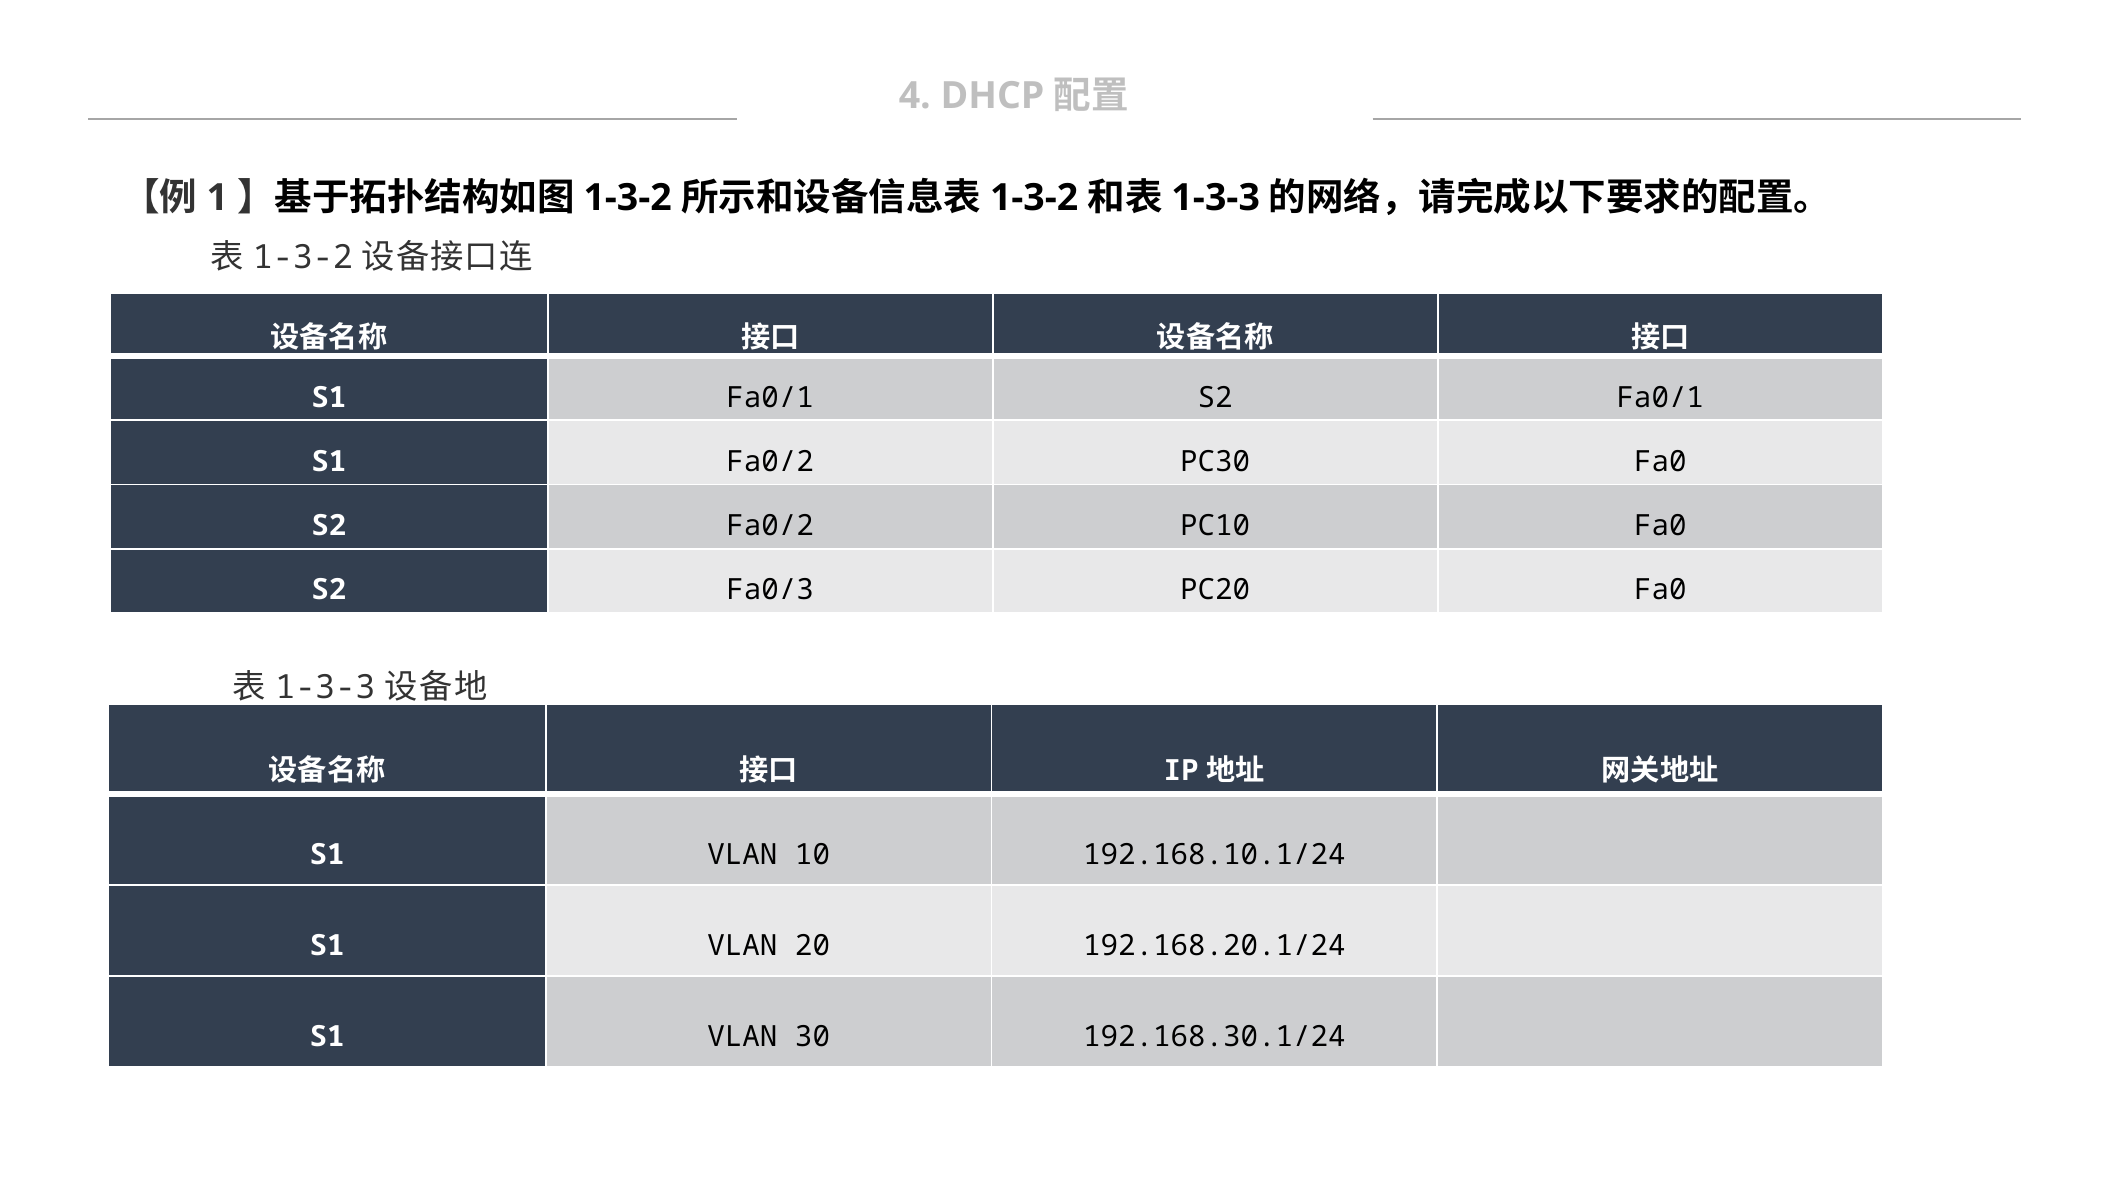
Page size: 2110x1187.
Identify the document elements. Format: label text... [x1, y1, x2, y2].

table_cell S1 [109, 797, 545, 884]
table_cell [1438, 977, 1882, 1066]
table_header 设备名称 [111, 294, 547, 353]
table_cell Fa0/2 [549, 421, 992, 484]
table_header 设备名称 [994, 294, 1437, 353]
table_header IP地址 [992, 705, 1436, 791]
table_cell S2 [111, 485, 547, 548]
table_cell Fa0/2 [549, 485, 992, 548]
text_box 【例1】基于拓扑结构如图1-3-2所示和设备信息表1-3-2和表1-3-3的网络，请完成以下要求的配置。 [107, 142, 1962, 225]
table_header 接口 [549, 294, 992, 353]
table_cell [1438, 886, 1882, 975]
text_box 表1-3-2设备接口连接表 [151, 207, 548, 283]
table_header 网关地址 [1438, 705, 1882, 791]
table_cell PC10 [994, 485, 1437, 548]
table_cell Fa0 [1439, 485, 1882, 548]
table_cell Fa0/3 [549, 550, 992, 612]
table_cell 192.168.20.1/24 [992, 886, 1436, 975]
table_cell S2 [111, 550, 547, 612]
table_header 设备名称 [109, 705, 545, 791]
table_cell S1 [109, 886, 545, 975]
table_cell PC20 [994, 550, 1437, 612]
table_cell Fa0 [1439, 421, 1882, 484]
table_cell VLAN 30 [547, 977, 991, 1066]
table_cell PC30 [994, 421, 1437, 484]
table_cell [1438, 797, 1882, 884]
table_cell VLAN 20 [547, 886, 991, 975]
table_cell S2 [994, 359, 1437, 419]
table_cell VLAN 10 [547, 797, 991, 884]
table_cell Fa0/1 [549, 359, 992, 419]
table_cell Fa0 [1439, 550, 1882, 612]
table_cell S1 [109, 977, 545, 1066]
text_box 表1-3-3设备地址表 [173, 637, 504, 703]
text_box 4. DHCP配置 [689, 71, 1338, 117]
table_header 接口 [547, 705, 991, 791]
table_header 接口 [1439, 294, 1882, 353]
table_cell S1 [111, 359, 547, 419]
table_cell S1 [111, 421, 547, 484]
table_cell 192.168.10.1/24 [992, 797, 1436, 884]
table_cell Fa0/1 [1439, 359, 1882, 419]
table_cell 192.168.30.1/24 [992, 977, 1436, 1066]
